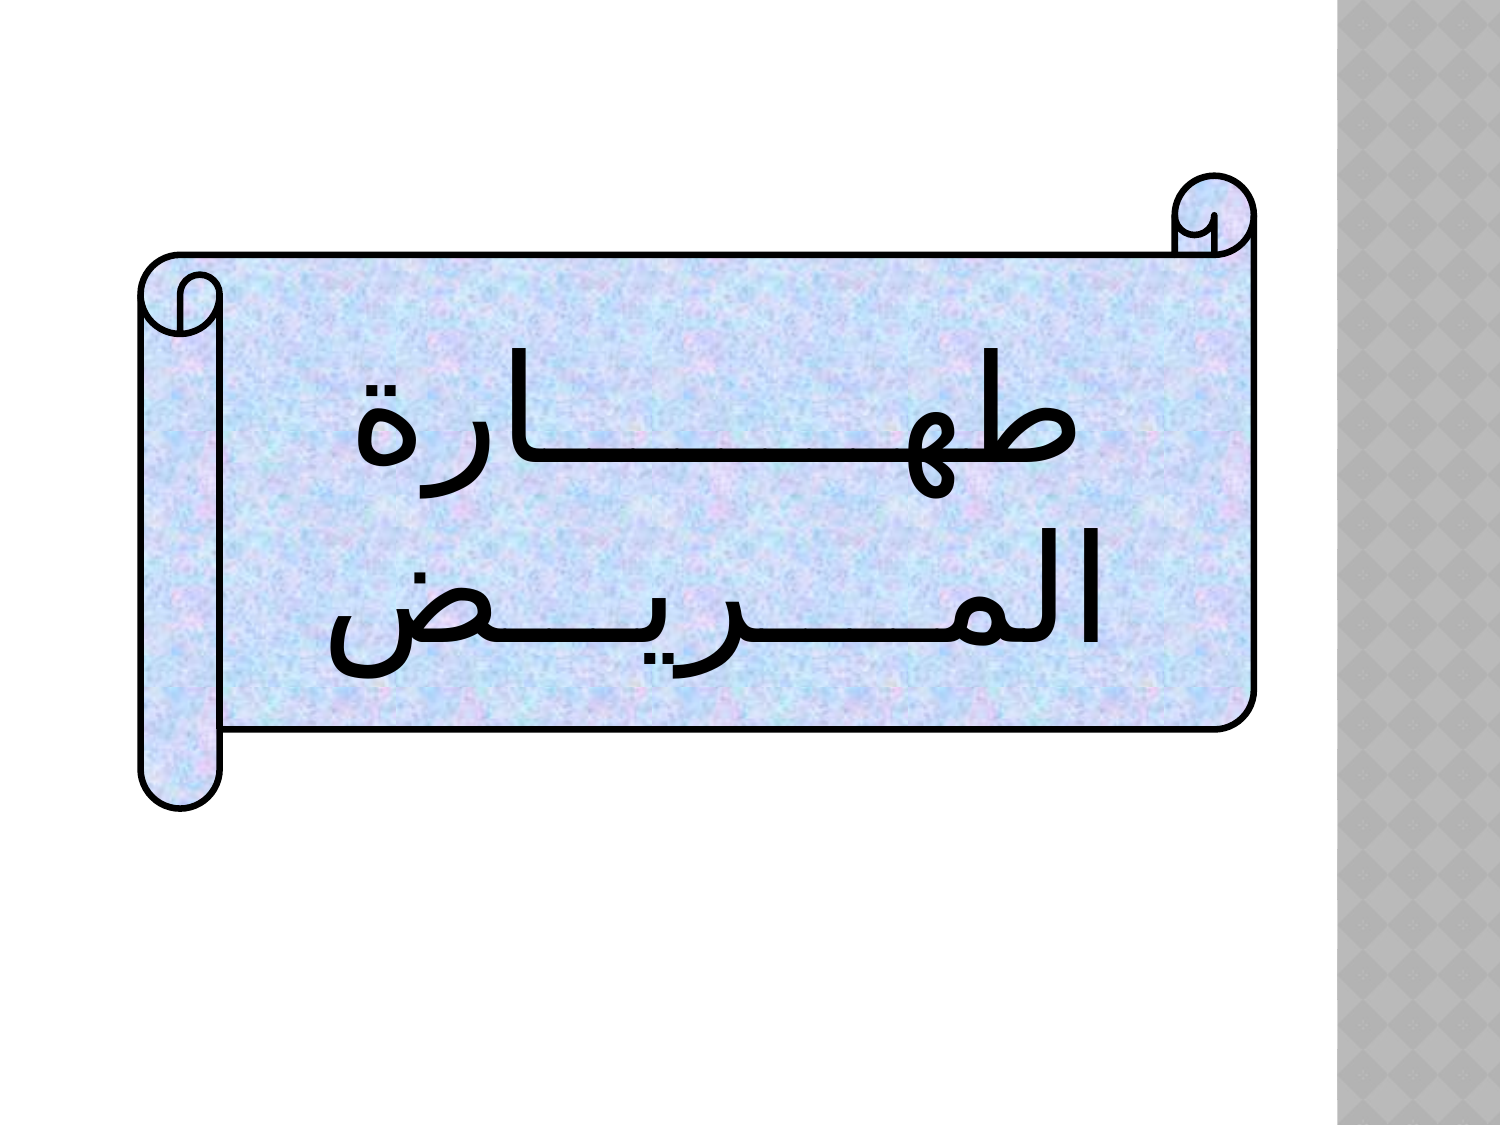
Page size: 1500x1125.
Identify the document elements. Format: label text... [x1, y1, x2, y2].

text_box طهــــــــارة المــــريـــض [137, 172, 1258, 812]
